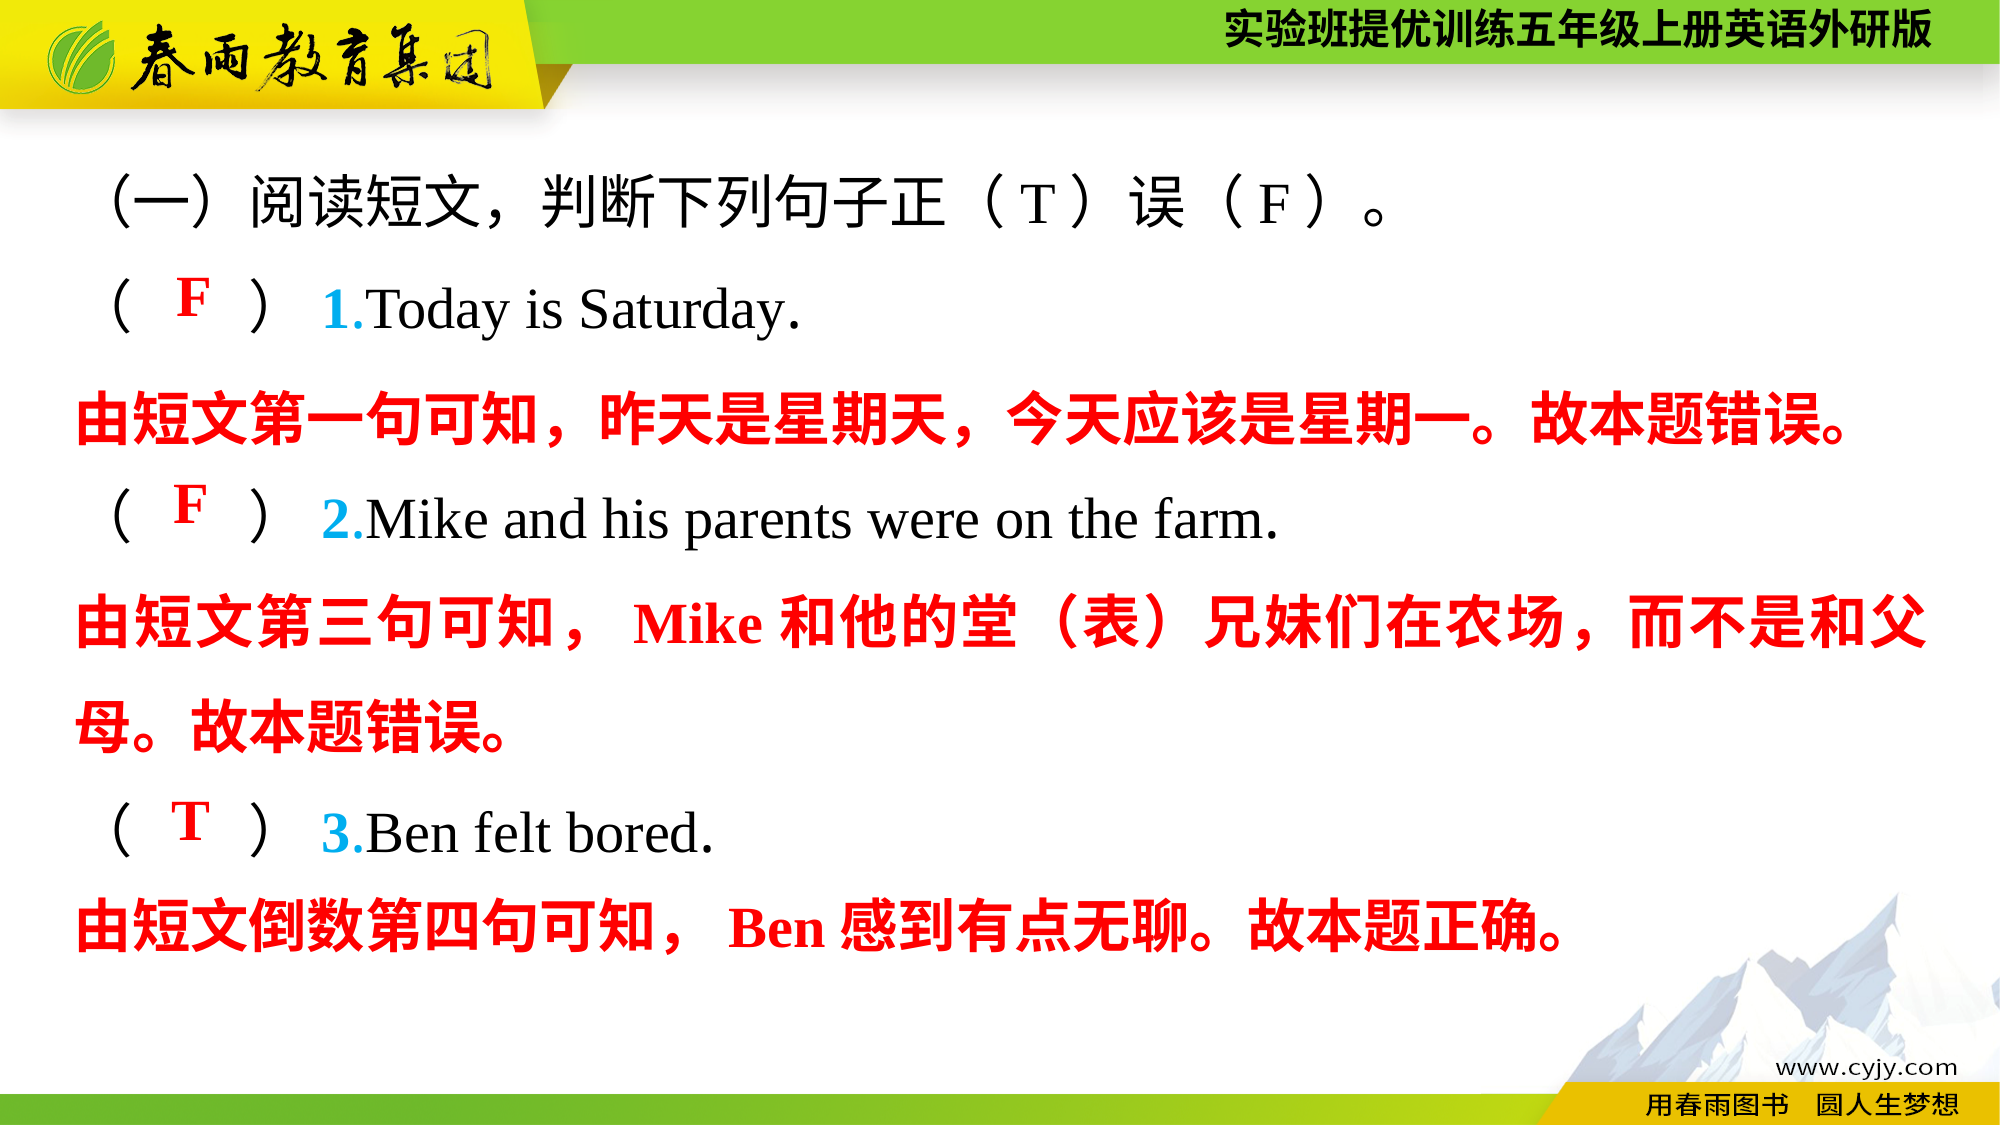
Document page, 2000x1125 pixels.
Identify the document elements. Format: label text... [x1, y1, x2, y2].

list （一）阅读短文，判断下列句子正（T）误（F）。 （ ）1.Today is Saturday. （ ）2.Mike and his parents were on the farm. （ ）3.Ben felt bored. [59, 460, 158, 543]
picture [0, 0, 2000, 1125]
text_box 由短文第三句可知，Mike和他的堂（表）兄妹们在农场，而不是和父母。故本题错误。 [59, 543, 1944, 768]
list （一）阅读短文，判断下列句子正（T）误（F）。 （ ）1.Today is Saturday. （ ）2.Mike and his parents were on the farm. （ ）3.Ben felt bored. [59, 122, 1944, 339]
text_box F [161, 250, 227, 336]
list （一）阅读短文，判断下列句子正（T）误（F）。 （ ）1.Today is Saturday. （ ）2.Mike and his parents were on the farm. （ ）3.Ben felt bored. [224, 460, 1944, 543]
text_box 由短文倒数第四句可知，Ben感到有点无聊。故本题正确。 [59, 847, 1944, 967]
text_box T [157, 775, 226, 847]
list （一）阅读短文，判断下列句子正（T）误（F）。 （ ）1.Today is Saturday. （ ）2.Mike and his parents were on the farm. （ ）3.Ben felt bored. [59, 768, 1944, 847]
text_box F [158, 458, 224, 543]
text_box 由短文第一句可知，昨天是星期天，今天应该是星期一。故本题错误。 [59, 339, 1944, 460]
